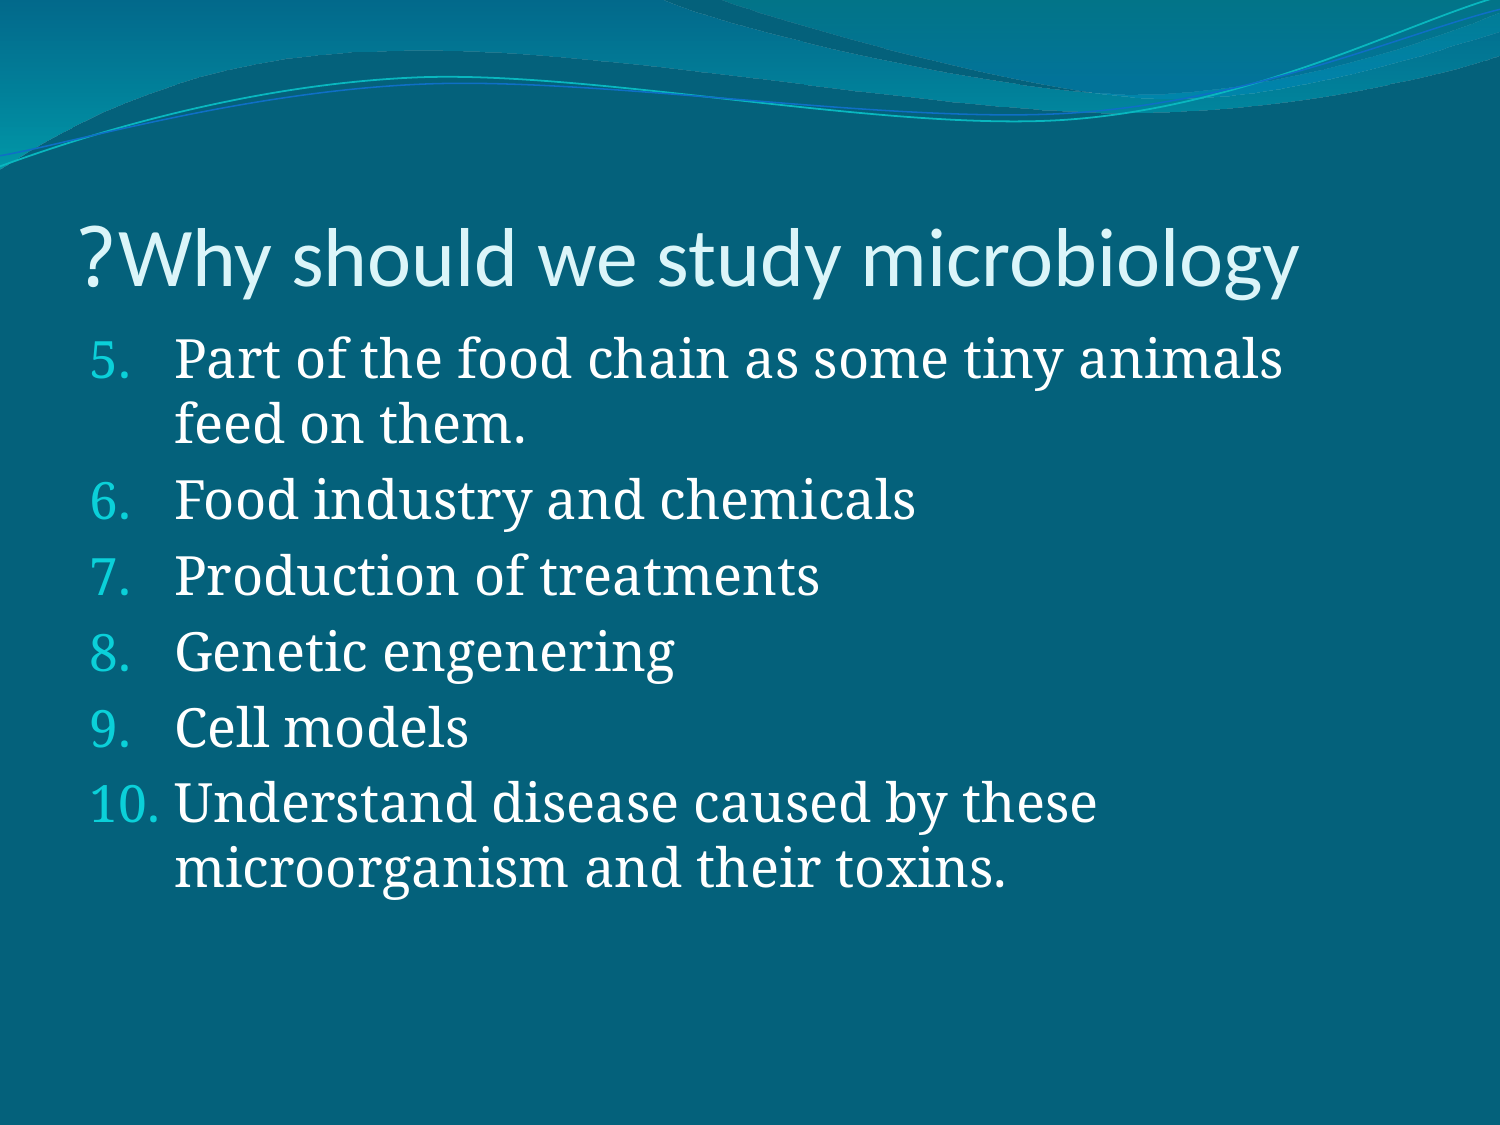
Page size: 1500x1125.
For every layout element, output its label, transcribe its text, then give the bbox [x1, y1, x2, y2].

list Part of the food chain as some tiny animals feed on them. Food industry and chemicals Production of treatments Genetic engenering Cell models Understand disease caused by these microorganism and their toxins. [75, 317, 1425, 1038]
title Why should we study microbiology? [75, 115, 1425, 303]
